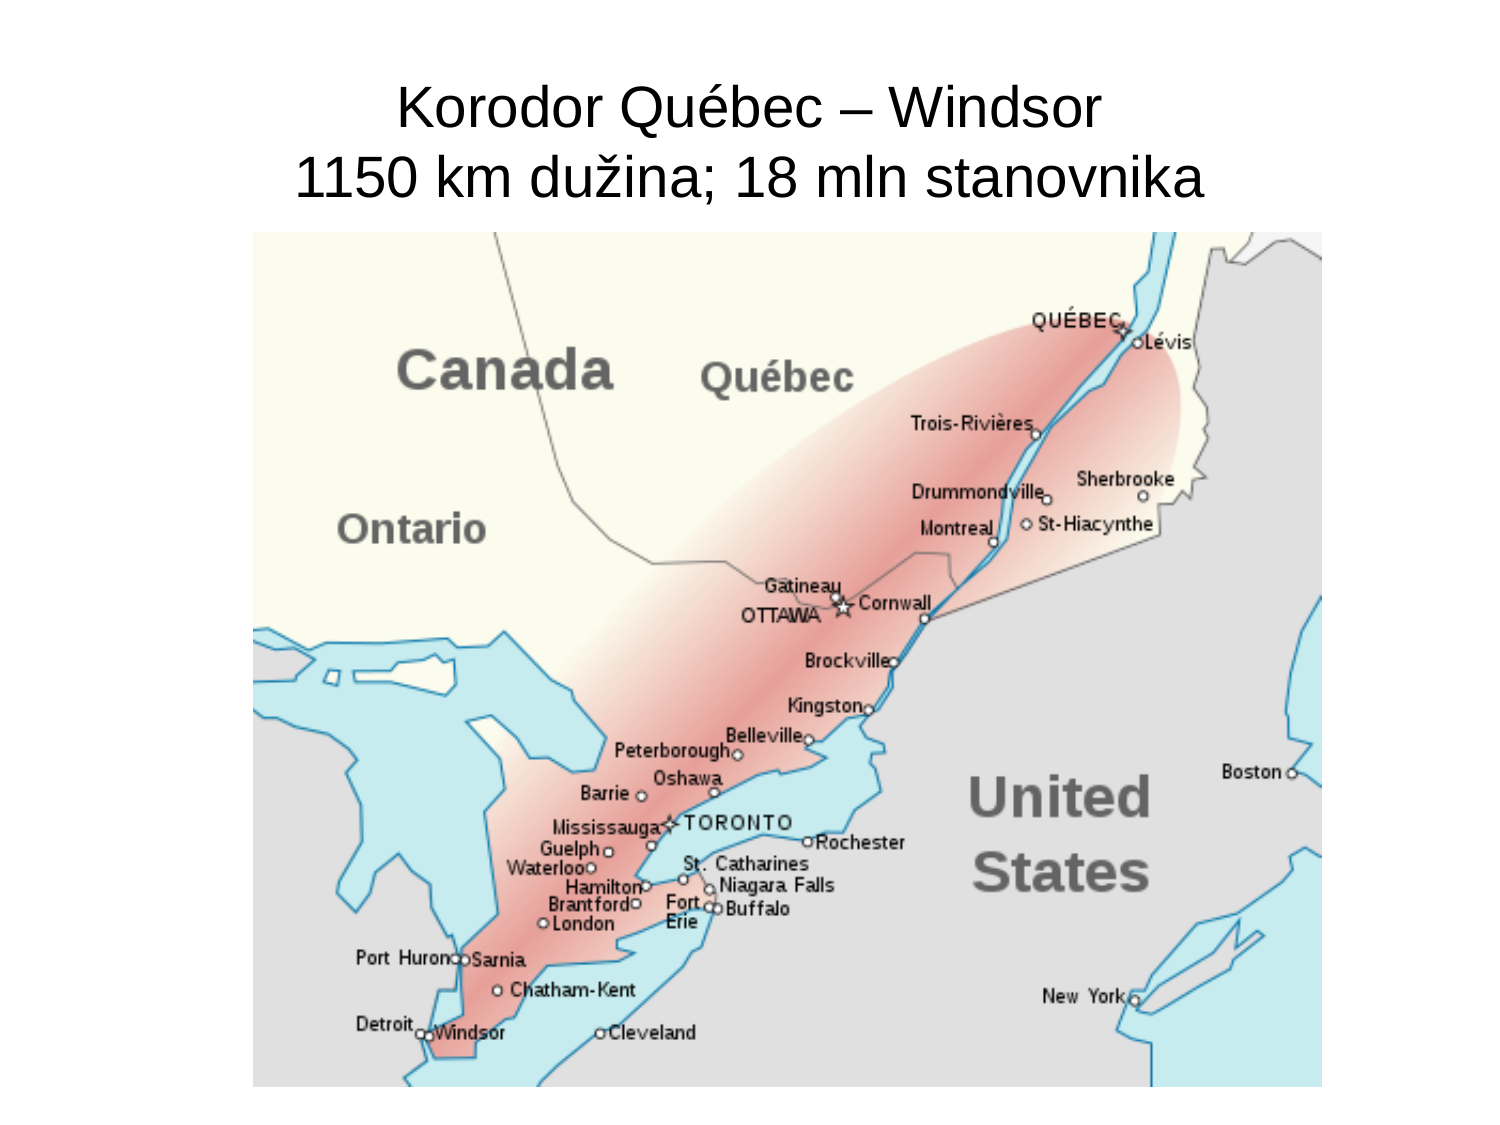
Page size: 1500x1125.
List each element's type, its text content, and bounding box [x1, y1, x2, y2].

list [253, 232, 1322, 1087]
title Korodor Québec – Windsor 1150 km dužina; 18 mln stanovnika [75, 45, 1425, 233]
